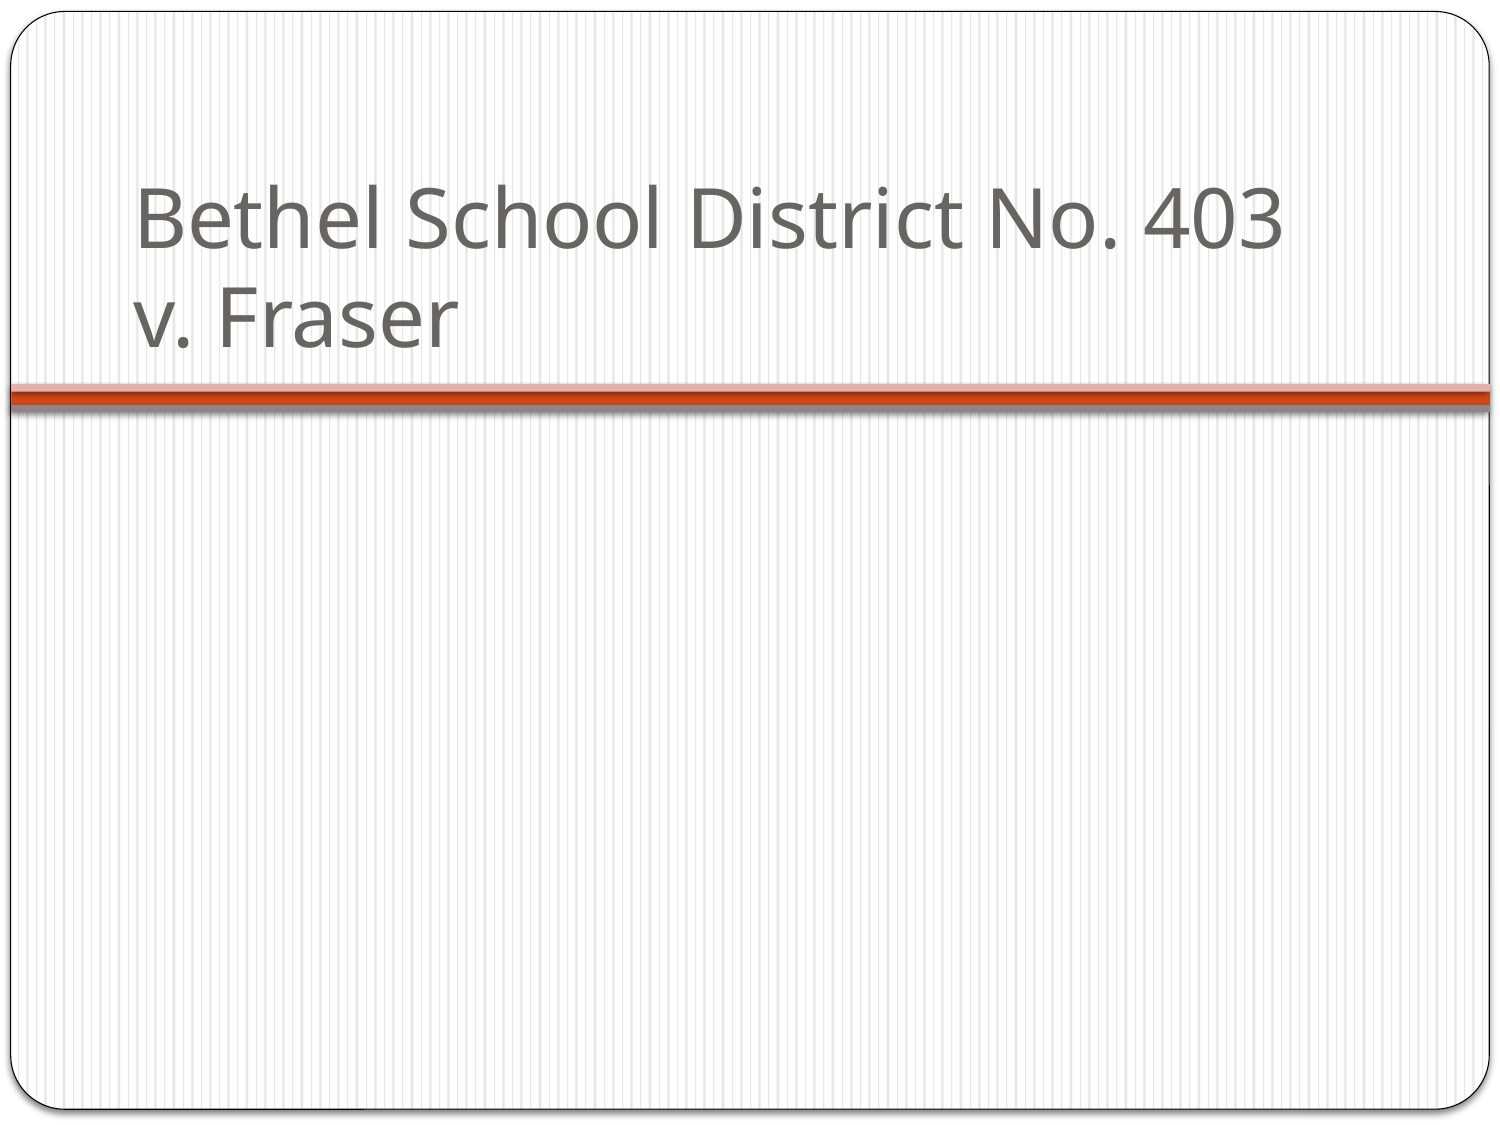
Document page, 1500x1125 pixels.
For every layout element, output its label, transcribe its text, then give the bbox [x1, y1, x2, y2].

title Bethel School District No. 403 v. Fraser [118, 156, 1394, 380]
